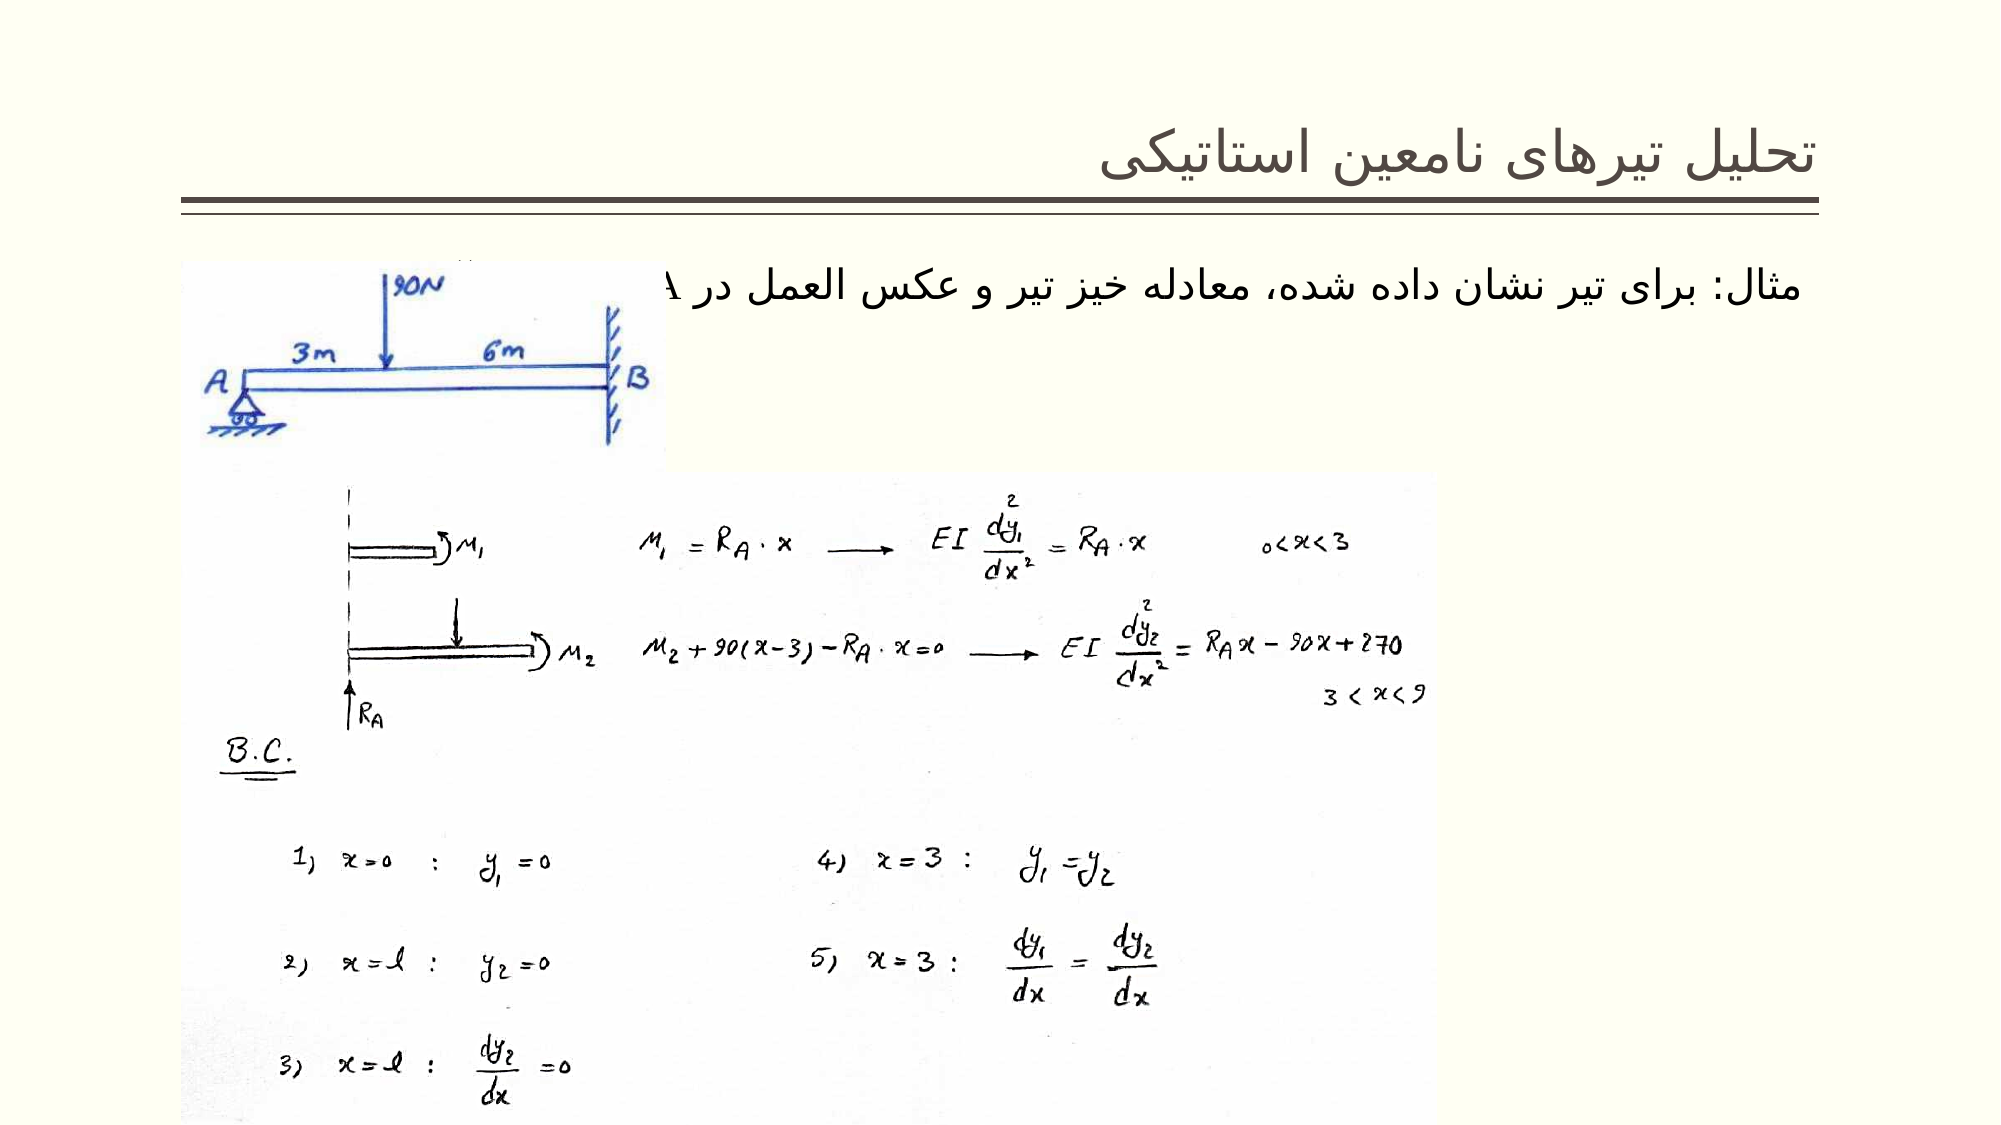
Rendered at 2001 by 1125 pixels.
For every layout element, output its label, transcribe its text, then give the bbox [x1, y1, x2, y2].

picture [181, 261, 1438, 1125]
title تحلیل تیرهای نامعین استاتیکی [181, 12, 1819, 193]
text_box مثال: برای تیر نشان داده شده، معادله خیز تیر و عکس العمل در A را بدست آورید. [181, 226, 1819, 316]
